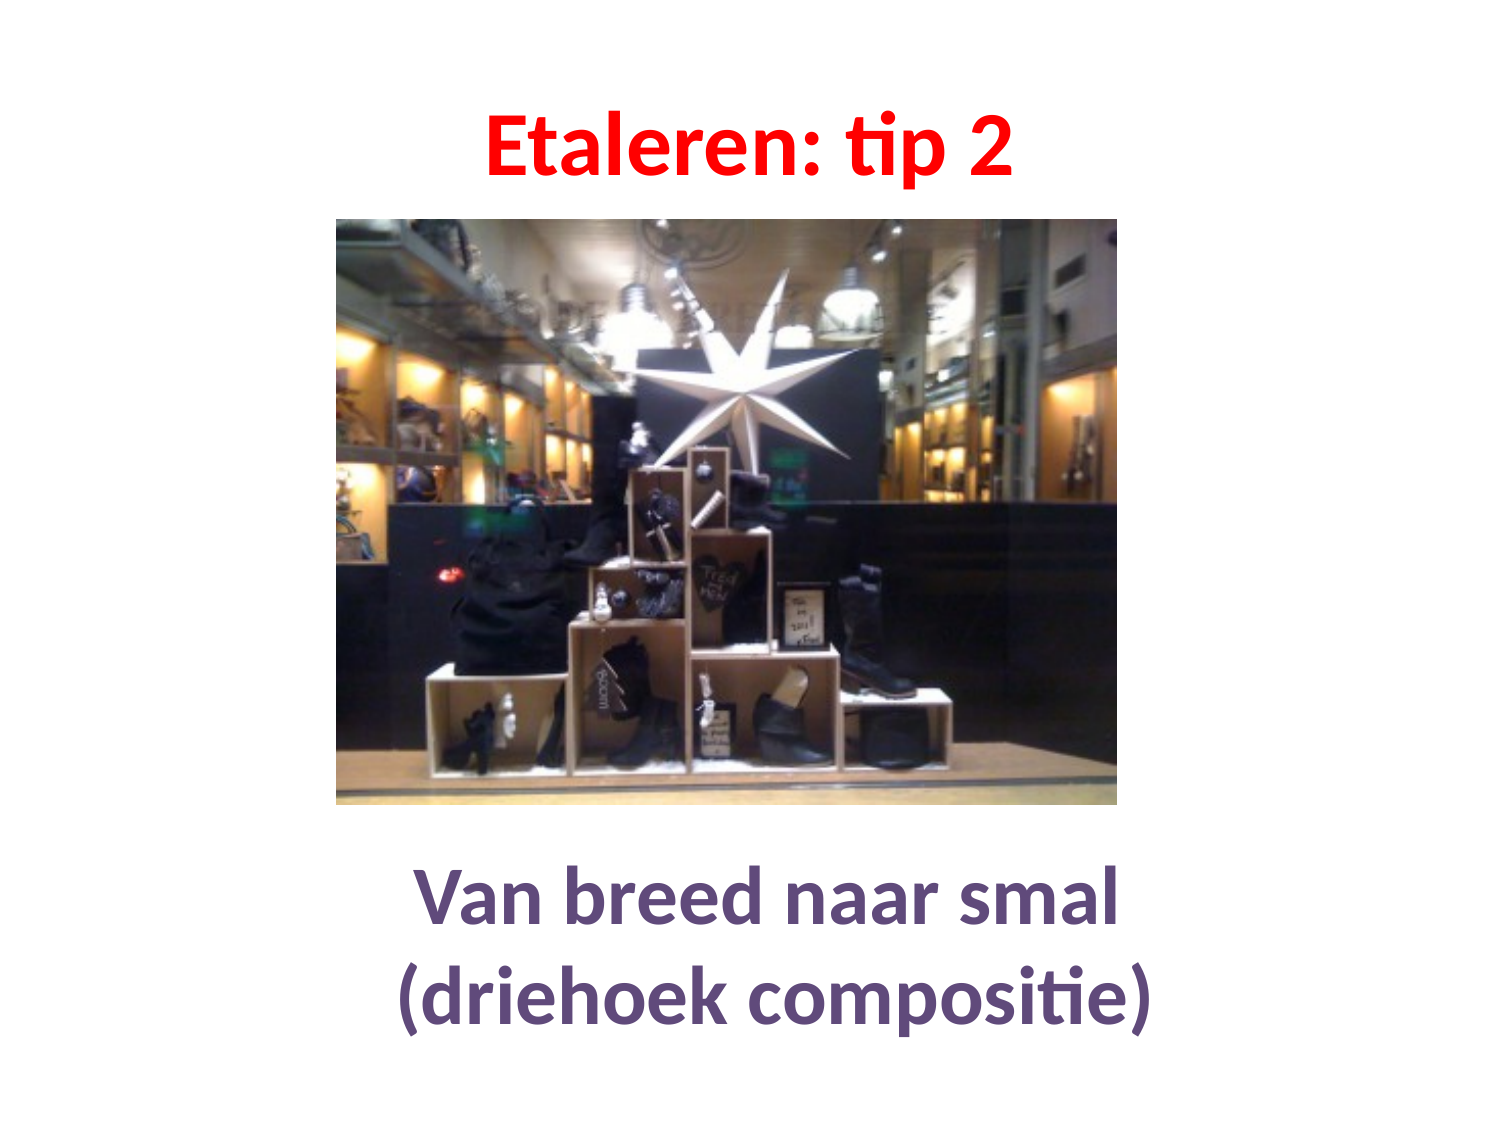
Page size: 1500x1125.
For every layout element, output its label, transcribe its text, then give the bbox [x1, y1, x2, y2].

title Etaleren: tip 2 [75, 45, 1425, 233]
text_box Van breed naar smal (driehoek compositie) [230, 834, 1258, 1049]
picture [336, 218, 1117, 806]
